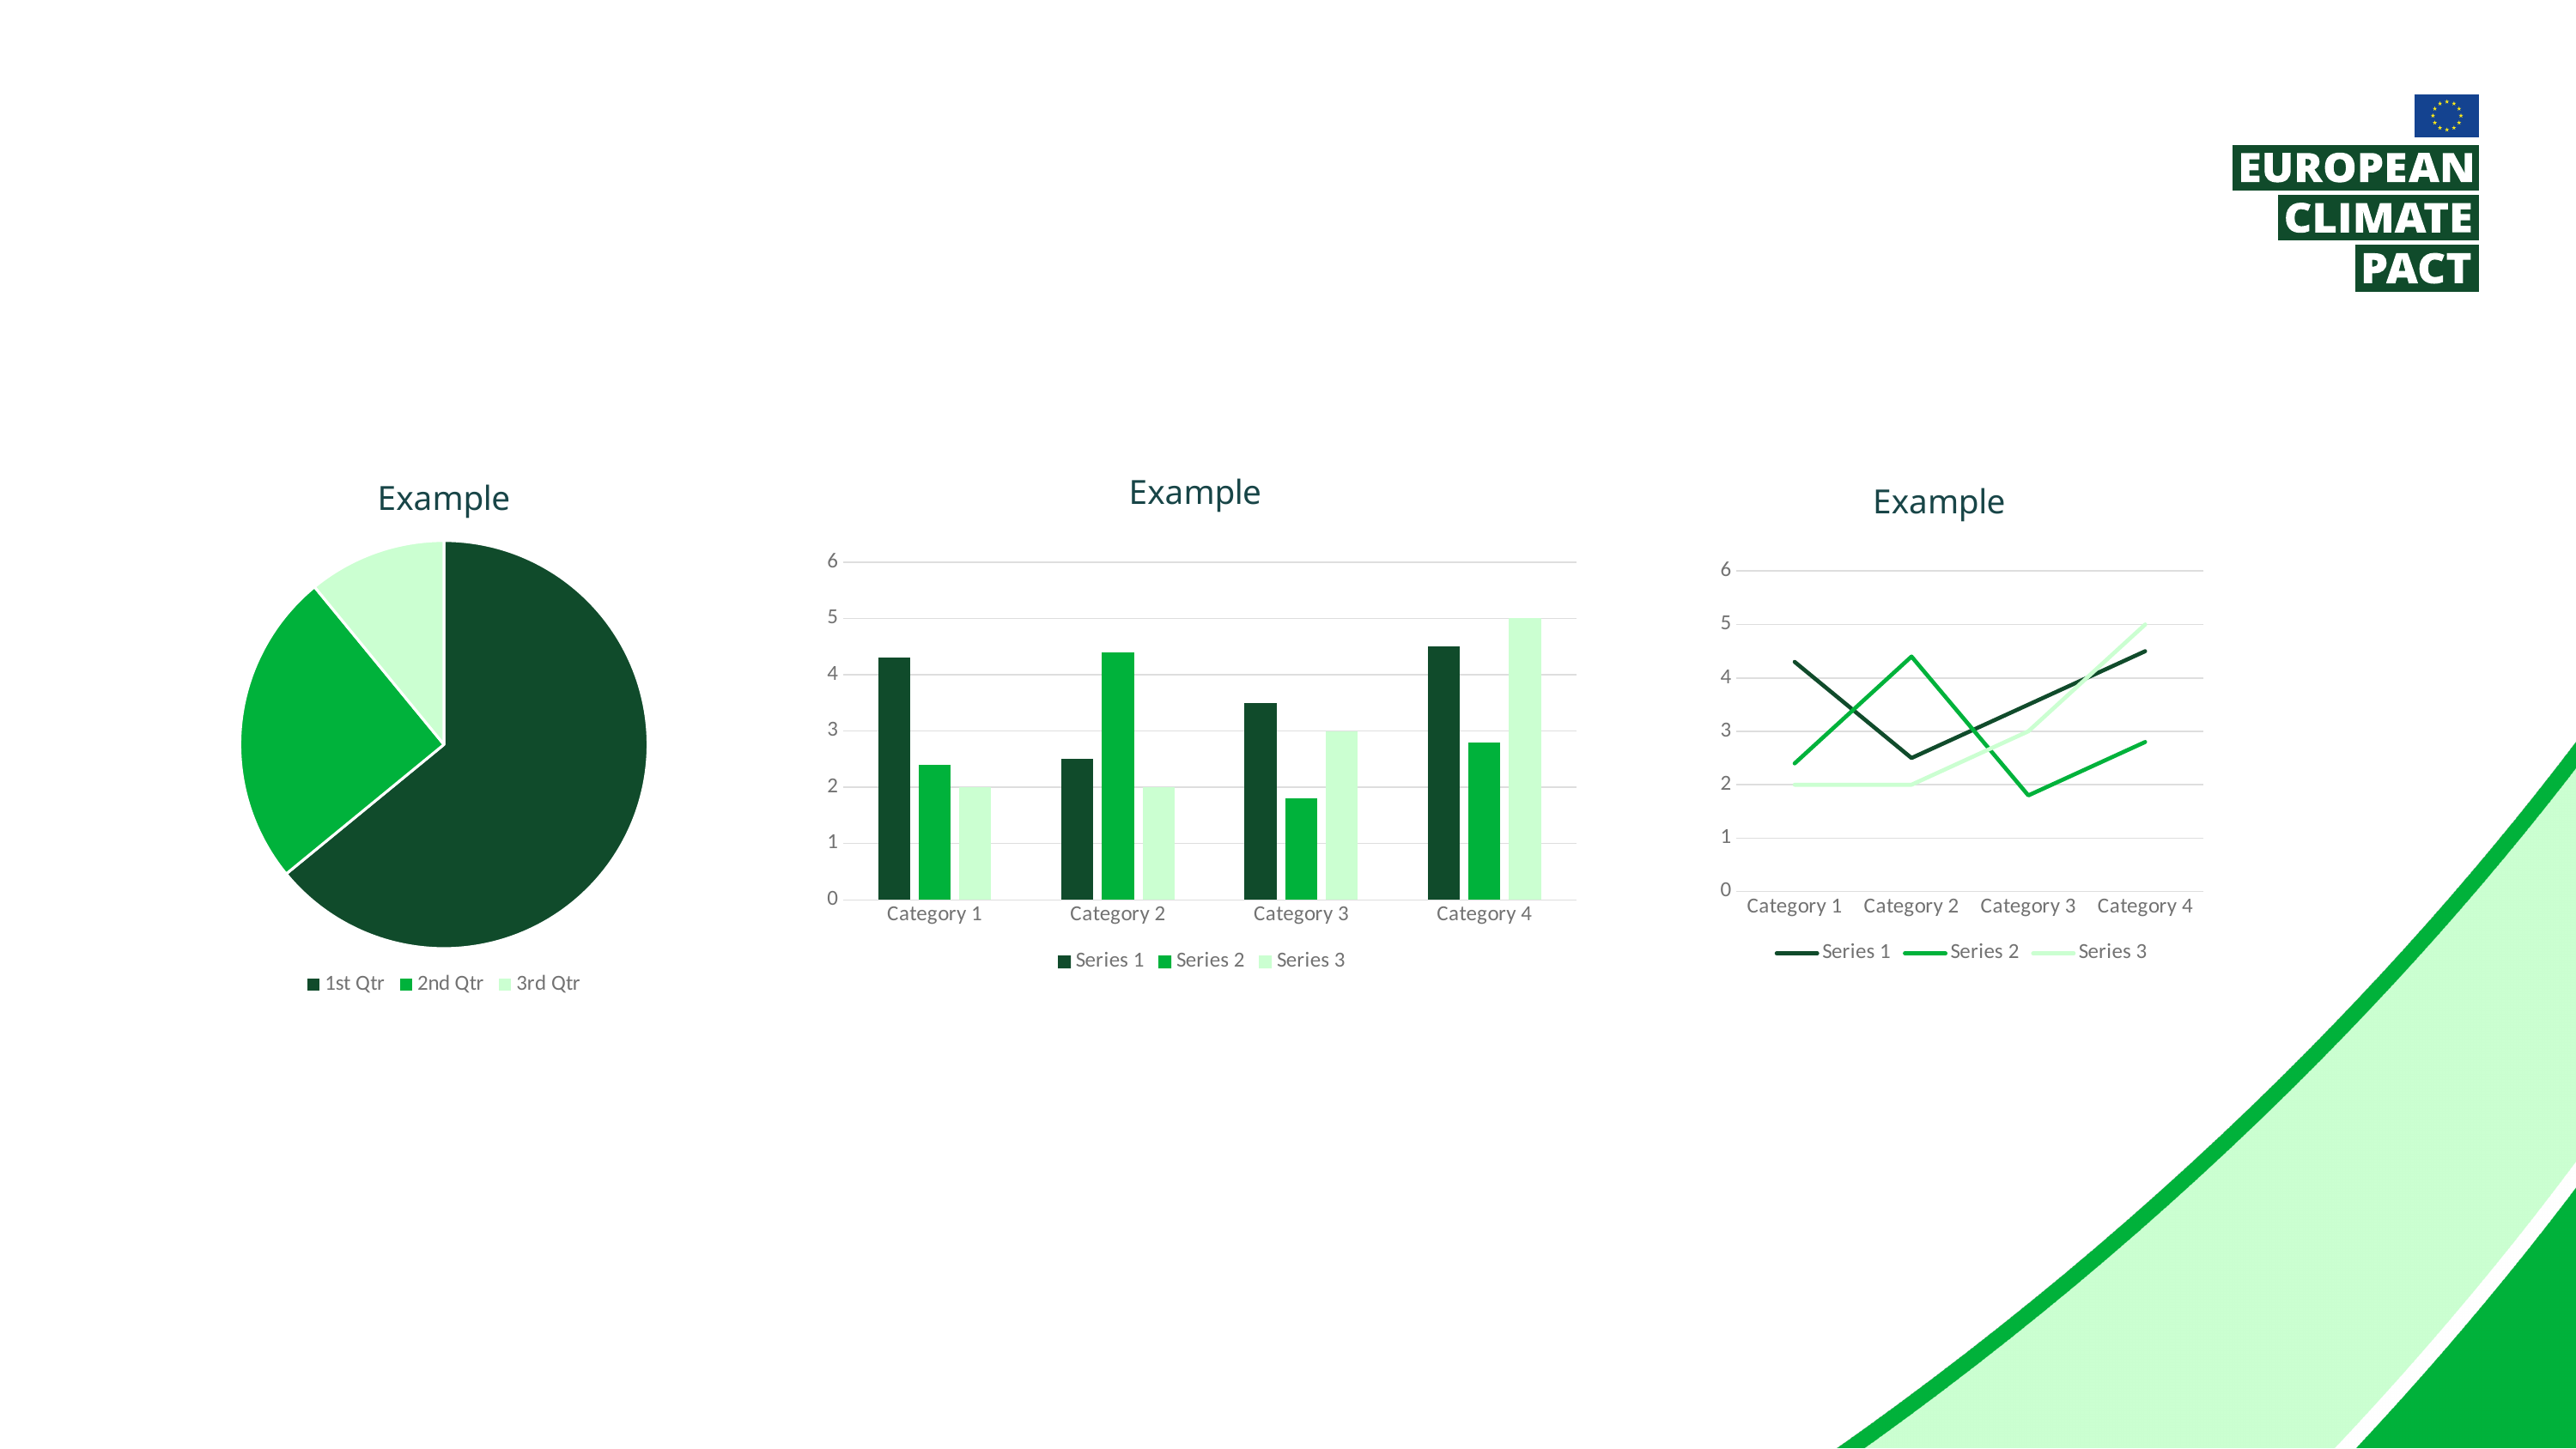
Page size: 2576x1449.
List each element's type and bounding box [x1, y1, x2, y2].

chart [209, 446, 679, 1001]
chart [811, 458, 1592, 979]
picture [1643, 671, 2576, 1448]
chart [1710, 467, 2215, 970]
